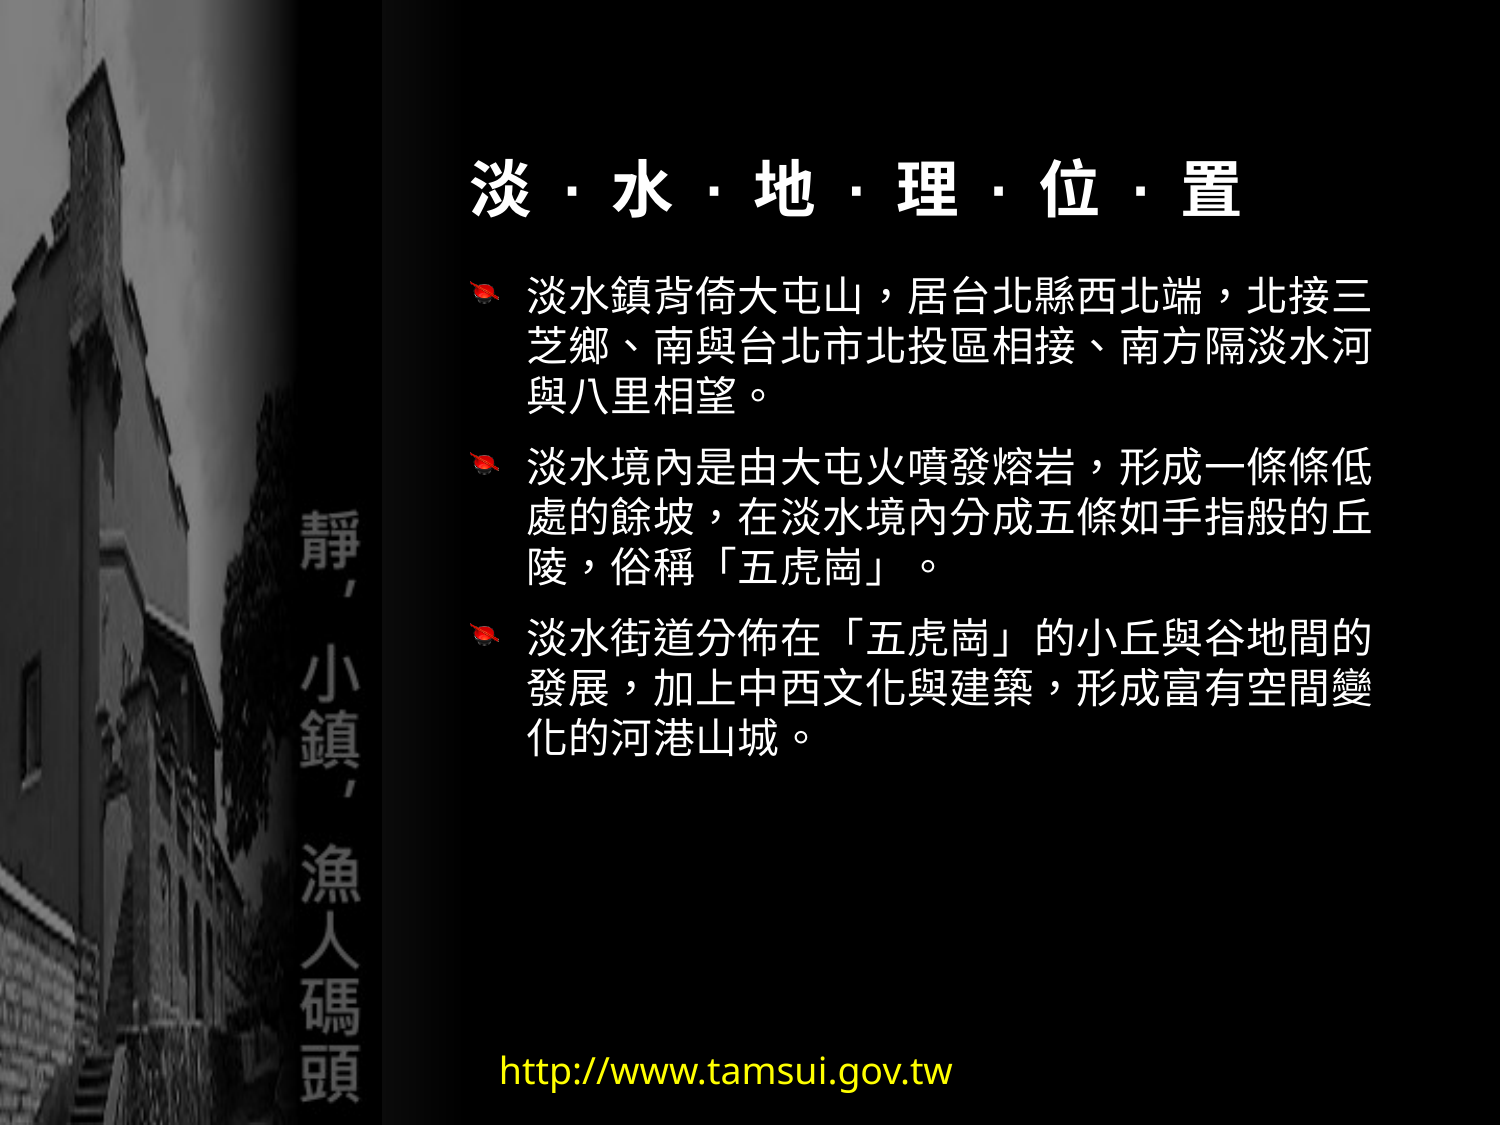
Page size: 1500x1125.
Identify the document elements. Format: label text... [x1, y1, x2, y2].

picture [469, 280, 499, 310]
picture [0, 0, 382, 1125]
picture [469, 451, 499, 481]
picture [469, 622, 499, 652]
title 淡 · 水 · 地 · 理 · 位 · 置 [454, 45, 1401, 233]
list 淡水鎮背倚大屯山，居台北縣西北端，北接三芝鄉、南與台北市北投區相接、南方隔淡水河與八里相望。 淡水境內是由大屯火噴發熔岩，形成一條條低處的餘坡，在淡水境內分成五條如手指般的丘陵，俗稱「五虎崗」。 淡水街道分佈在「五虎崗」的小丘與谷地間的發展，加上中西文化與建築，形成富有空間變化的河港山城。 [454, 262, 1401, 938]
